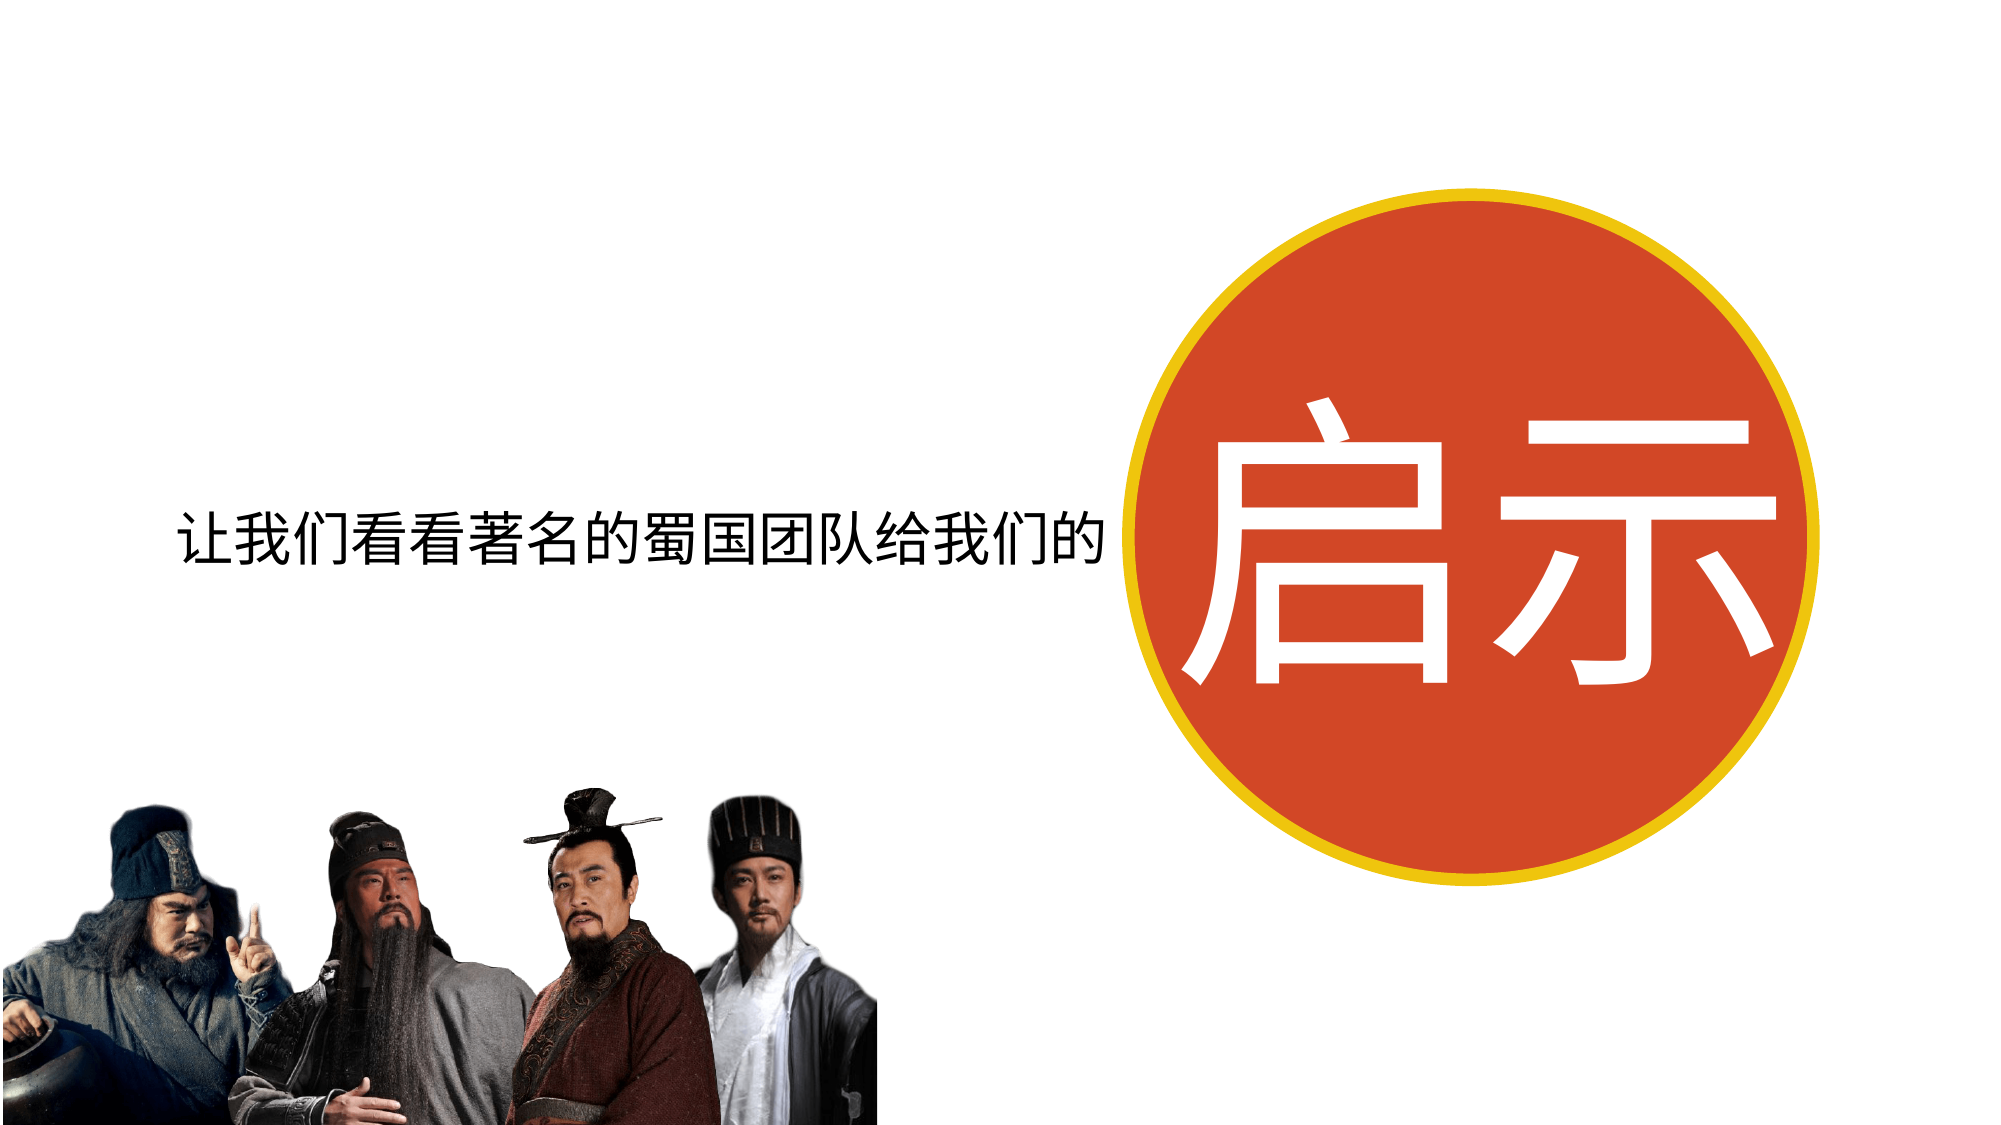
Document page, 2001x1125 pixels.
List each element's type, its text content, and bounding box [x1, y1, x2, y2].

picture [3, 777, 878, 1125]
text_box [1127, 402, 1155, 673]
text_box 让我们看看著名的蜀国团队给我们的 [161, 494, 1123, 580]
text_box [1811, 488, 1815, 587]
text_box 启示 [1155, 340, 1811, 731]
text_box [1189, 193, 1753, 340]
text_box [1187, 731, 1755, 881]
